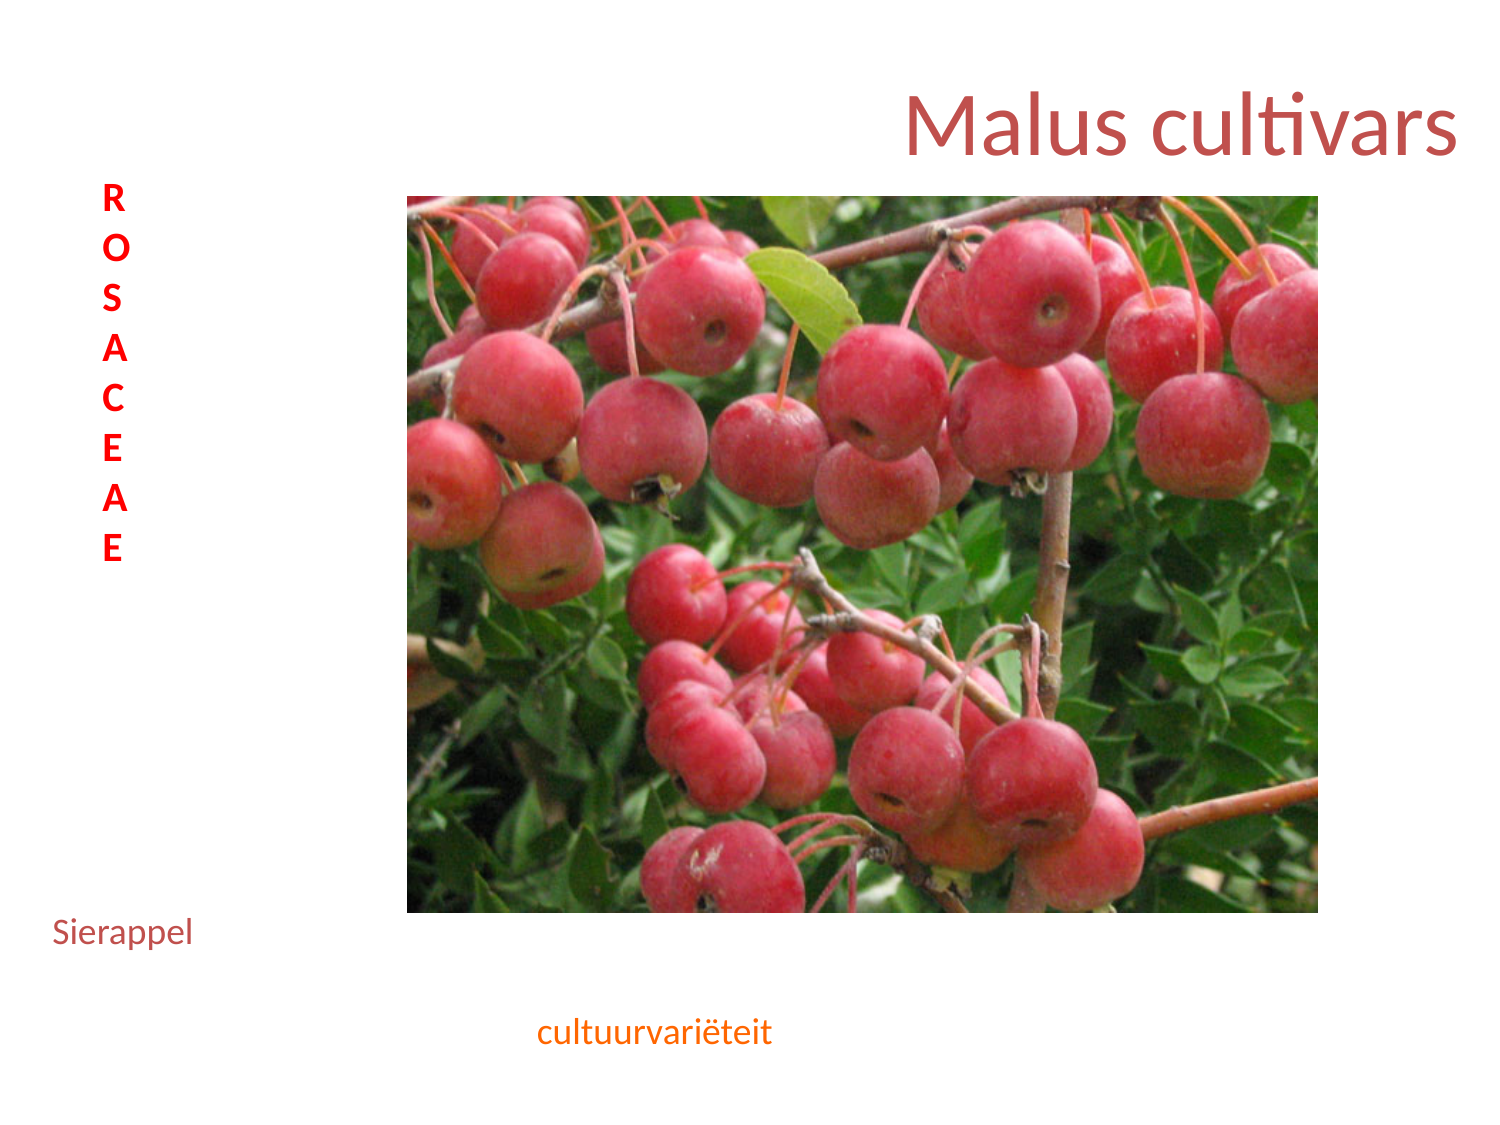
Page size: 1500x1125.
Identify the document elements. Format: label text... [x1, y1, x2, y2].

text_box cultuurvariëteit [75, 999, 788, 1060]
text_box Sierappel [37, 899, 1100, 960]
text_box ROSACEAE [87, 162, 150, 578]
picture [407, 196, 1318, 914]
title Malus cultivars [200, 24, 1475, 213]
